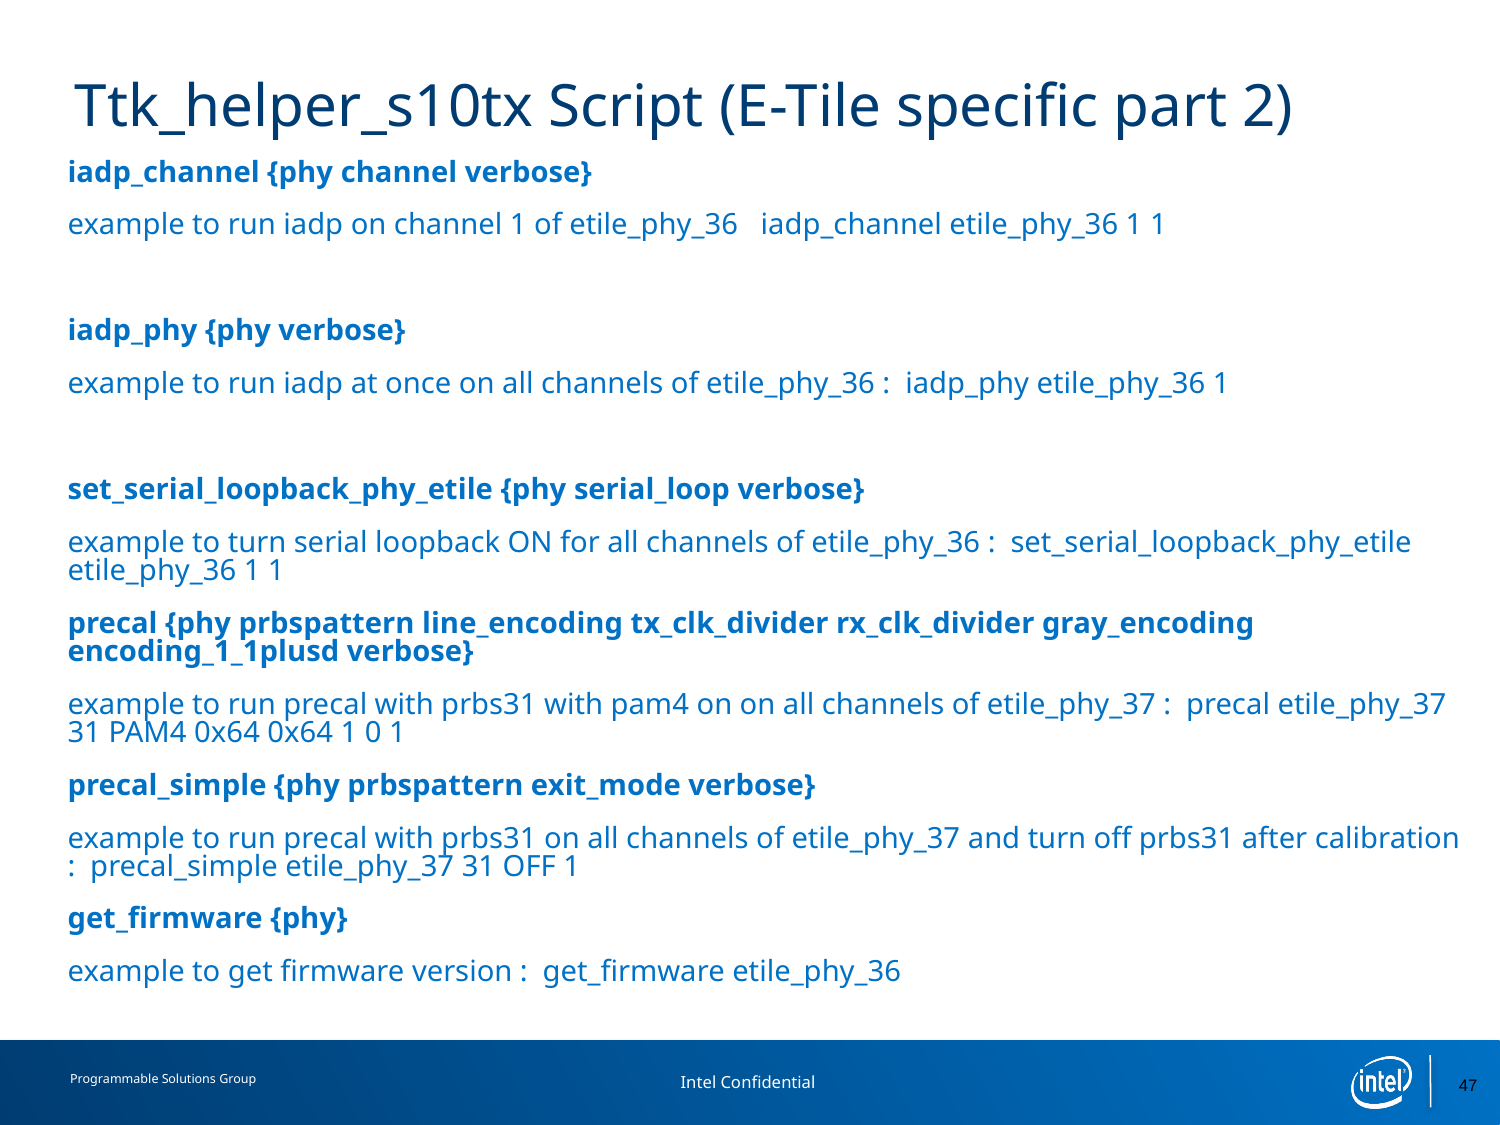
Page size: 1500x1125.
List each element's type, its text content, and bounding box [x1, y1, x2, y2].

slide_number 47 [1127, 1055, 1478, 1116]
list iadp_channel {phy channel verbose} example to run iadp on channel 1 of etile_phy_36 iadp_channel etile_phy_36 1 1 iadp_phy {phy verbose} example to run iadp at once on all channels of etile_phy_36 : iadp_phy etile_phy_36 1 set_serial_loopback_phy_etile {phy serial_loop verbose} example to turn serial loopback ON for all channels of etile_phy_36 : set_serial_loopback_phy_etile etile_phy_36 1 1 precal {phy prbspattern line_encoding tx_clk_divider rx_clk_divider gray_encoding encoding_1_1plusd verbose} example to run precal with prbs31 with pam4 on on all channels of etile_phy_37 : precal etile_phy_37 31 PAM4 0x64 0x64 1 0 1 precal_simple {phy prbspattern exit_mode verbose} example to run precal with prbs31 on all channels of etile_phy_37 and turn off prbs31 after calibration : precal_simple etile_phy_37 31 OFF 1 get_firmware {phy} example to get firmware version : get_firmware etile_phy_36 [67, 159, 1463, 1033]
title Ttk_helper_s10tx Script (E-Tile specific part 2) [74, 67, 1425, 159]
